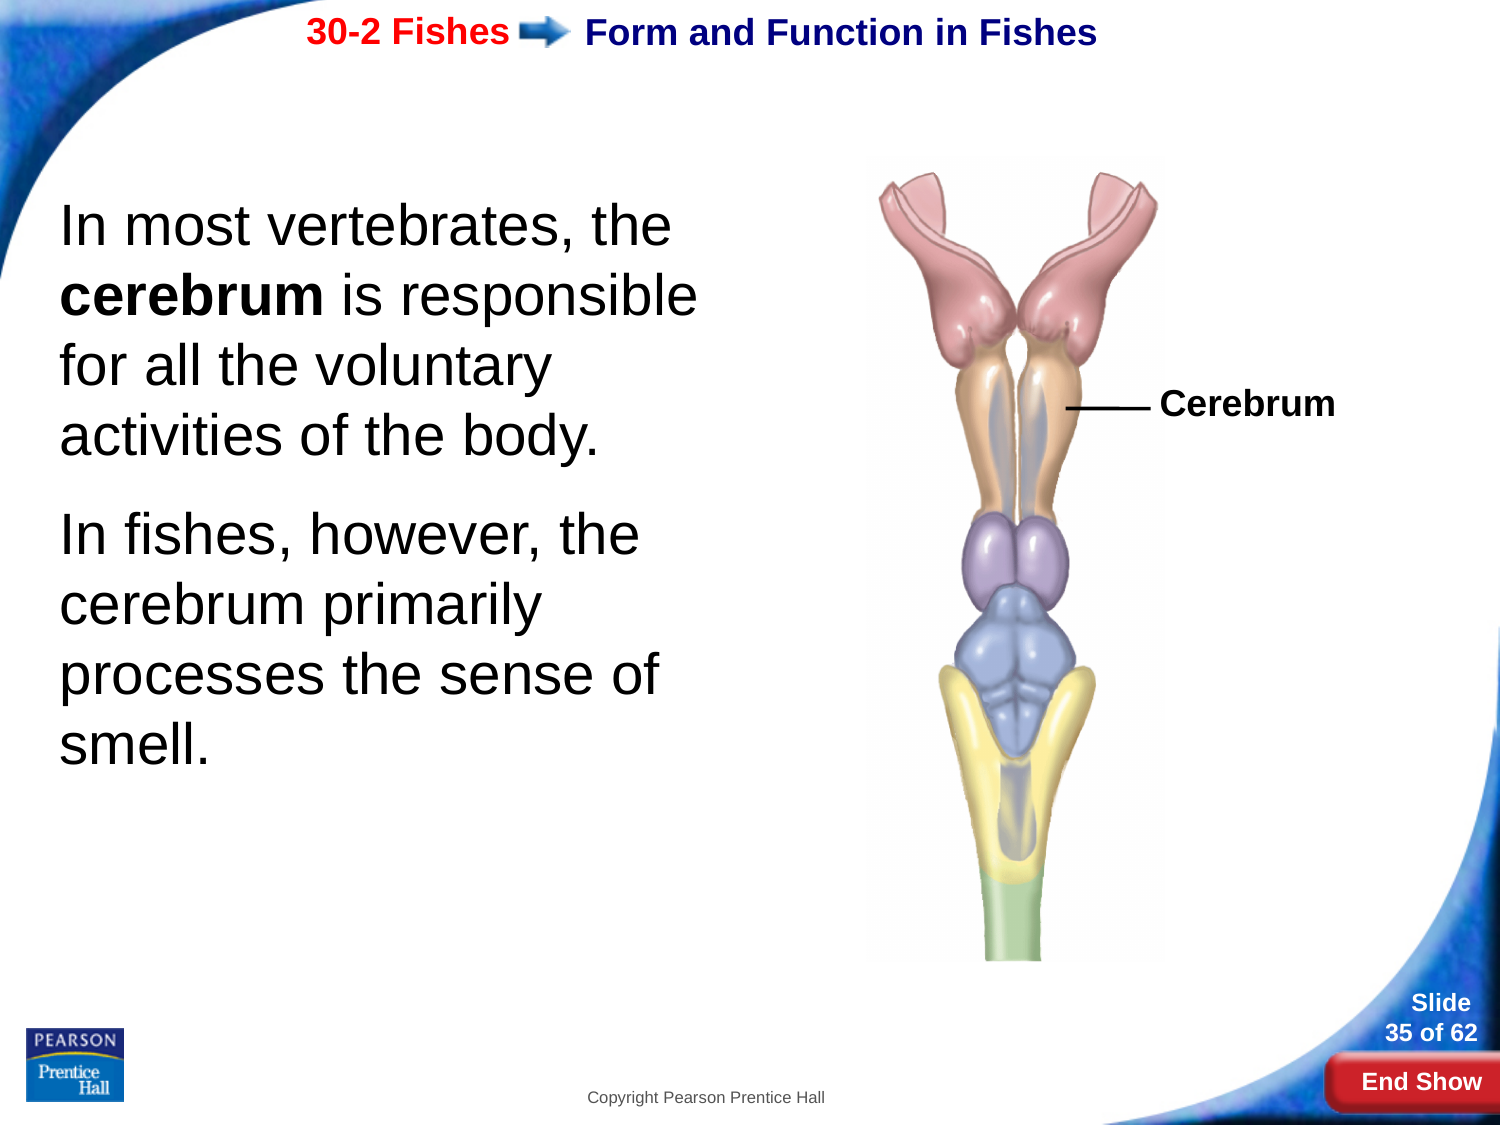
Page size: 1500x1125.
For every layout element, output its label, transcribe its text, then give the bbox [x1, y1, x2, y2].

footer Copyright Pearson Prentice Hall [468, 1078, 945, 1105]
text_box Cerebrum [1169, 371, 1374, 432]
list In most vertebrates, the cerebrum is responsible for all the voluntary activities of the body. In fishes, however, the cerebrum primarily processes the sense of smell. [44, 179, 751, 976]
picture [0, 0, 1500, 1125]
title Form and Function in Fishes [569, 0, 1239, 76]
